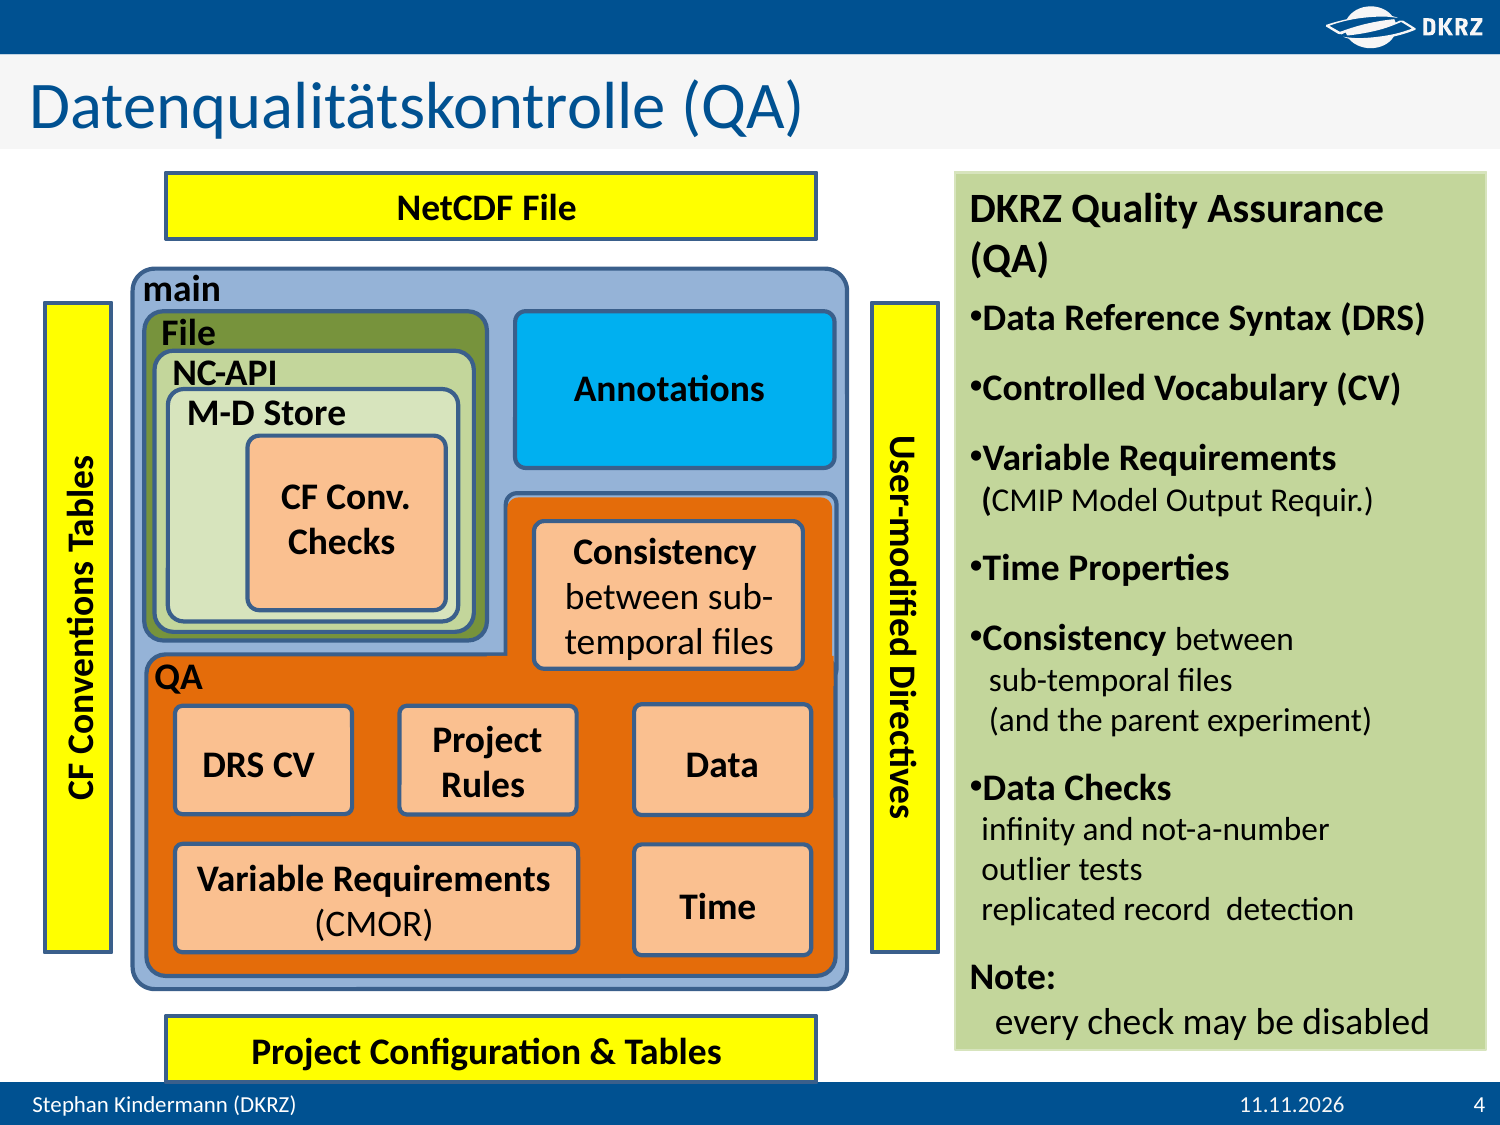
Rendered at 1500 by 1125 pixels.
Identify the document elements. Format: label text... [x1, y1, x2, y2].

text_box DKRZ Quality Assurance (QA) Data Reference Syntax (DRS) Controlled Vocabulary (CV) Variable Requirements (CMIP Model Output Requir.) Time Properties Consistency between sub-temporal files (and the parent experiment) Data Checks infinity and not-a-number outlier tests replicated record detection Note: every check may be disabled [954, 172, 1487, 1050]
text_box User-modified Directives [870, 301, 940, 954]
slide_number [1187, 1082, 1360, 1125]
text_box NetCDF File [164, 171, 818, 241]
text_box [127, 256, 848, 990]
text_box CF Conventions Tables [43, 301, 113, 954]
text_box Project Configuration & Tables [164, 1014, 818, 1084]
title Datenqualitätskontrolle (QA) [0, 54, 1500, 149]
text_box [139, 492, 837, 977]
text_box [154, 340, 475, 491]
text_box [144, 300, 488, 491]
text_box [247, 435, 447, 491]
slide_number 4 [1376, 1082, 1500, 1125]
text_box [514, 310, 835, 469]
